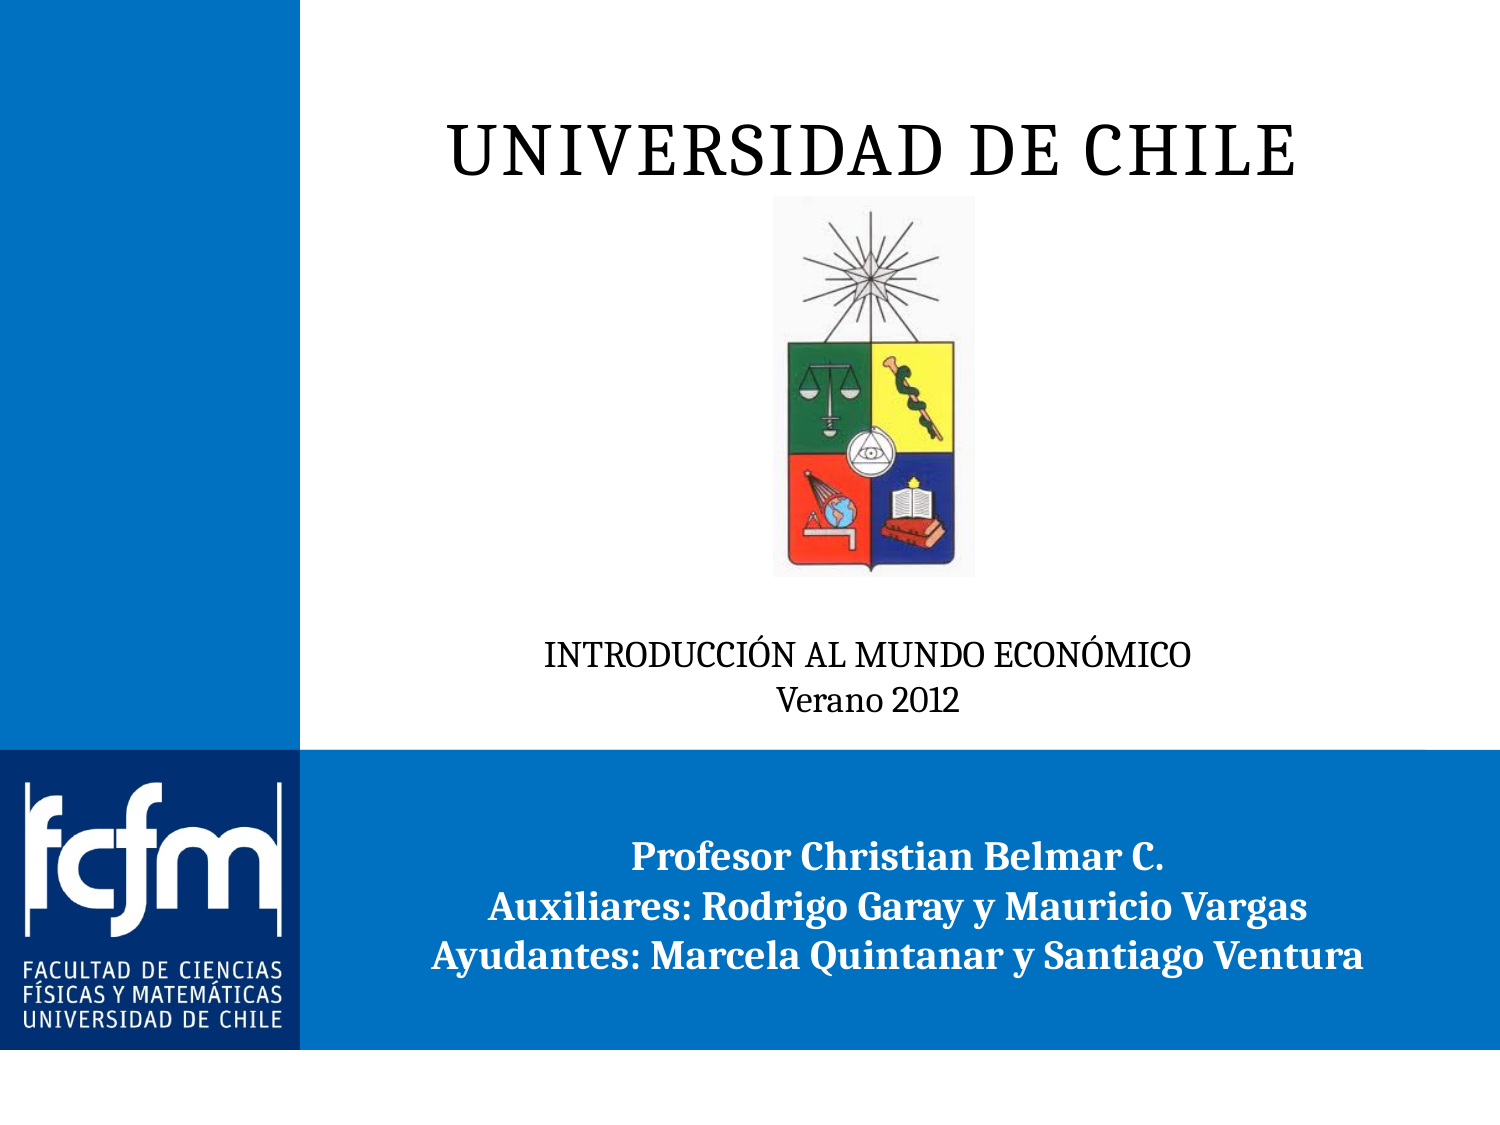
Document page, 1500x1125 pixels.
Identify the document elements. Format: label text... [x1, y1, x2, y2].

picture [17, 774, 288, 1036]
text_box INTRODUCCIÓN AL MUNDO ECONÓMICO Verano 2012 [510, 629, 1226, 720]
text_box Profesor Christian Belmar C. Auxiliares: Rodrigo Garay y Mauricio Vargas Ayudantes: Marcela Quintanar y Santiago Ventura [380, 805, 1416, 1002]
picture [773, 196, 975, 578]
title Universidad de chile [336, 66, 1412, 369]
